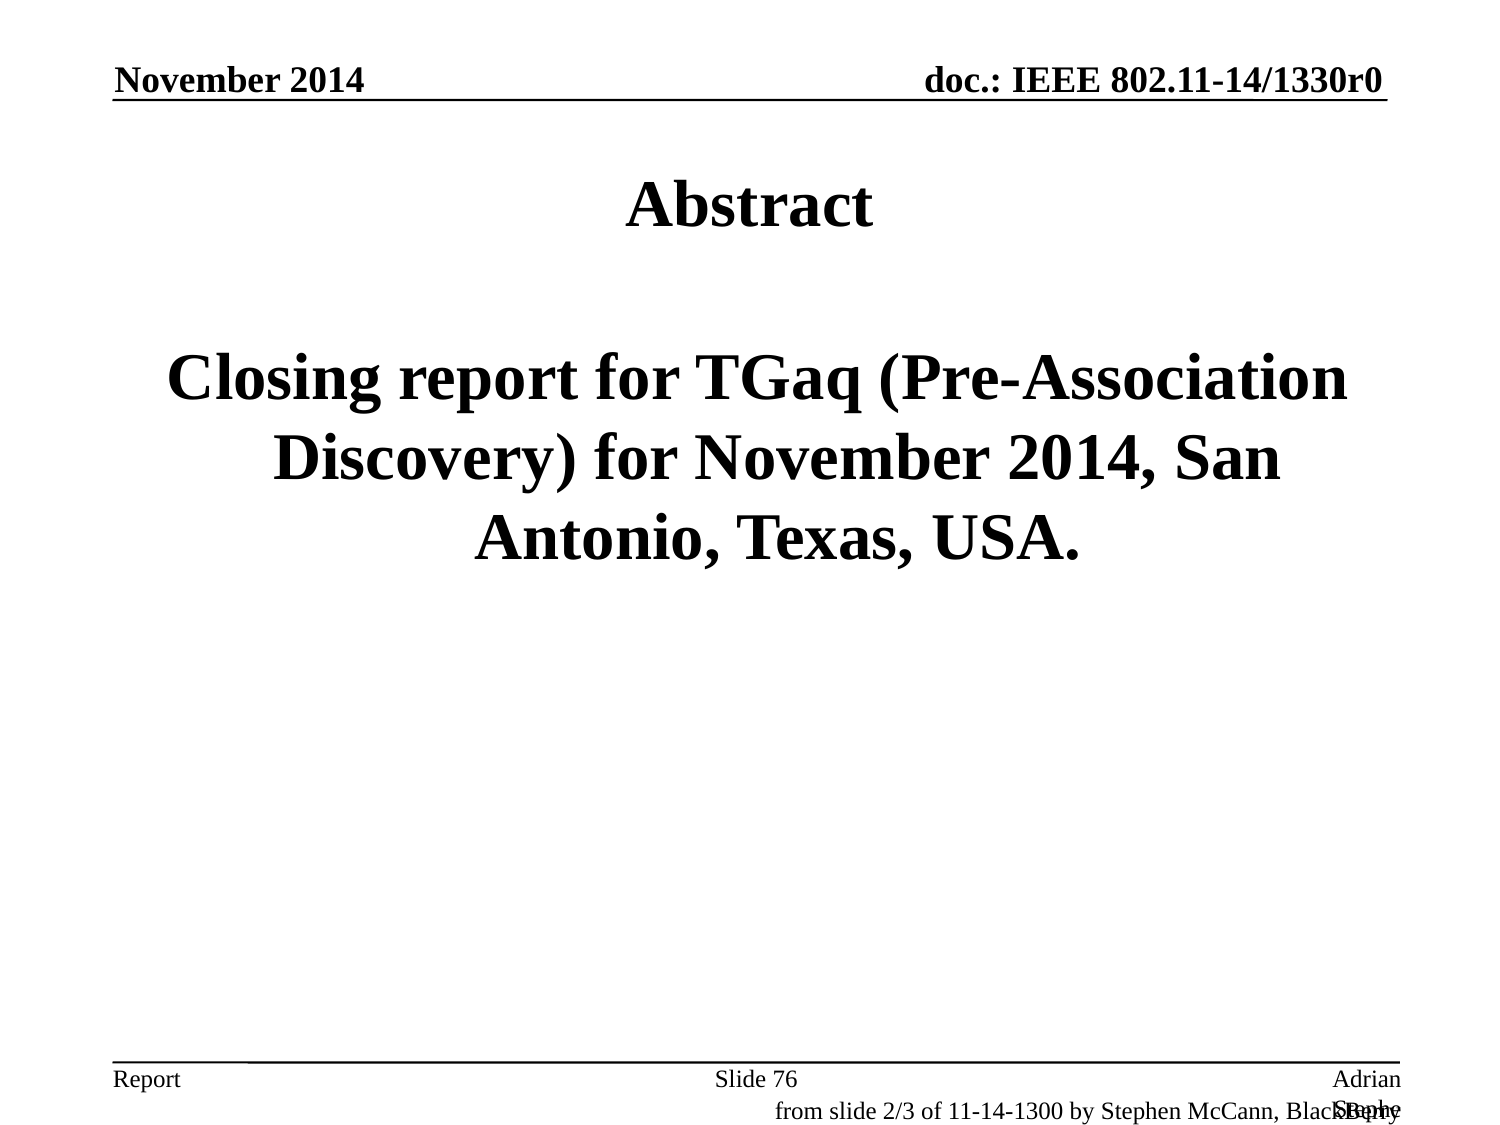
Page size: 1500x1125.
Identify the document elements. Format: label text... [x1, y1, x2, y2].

footer Adrian Stephens, Intel Corporation [1324, 1061, 1402, 1087]
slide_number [114, 54, 374, 101]
slide_number Slide 76 [712, 1061, 800, 1087]
title Abstract [112, 112, 1388, 288]
text_box from slide 2/3 of 11-14-1300 by Stephen McCann, BlackBerry [343, 1087, 1417, 1125]
list Closing report for TGaq (Pre-Association Discovery) for November 2014, San Antonio, Texas, USA. [112, 324, 1388, 1000]
